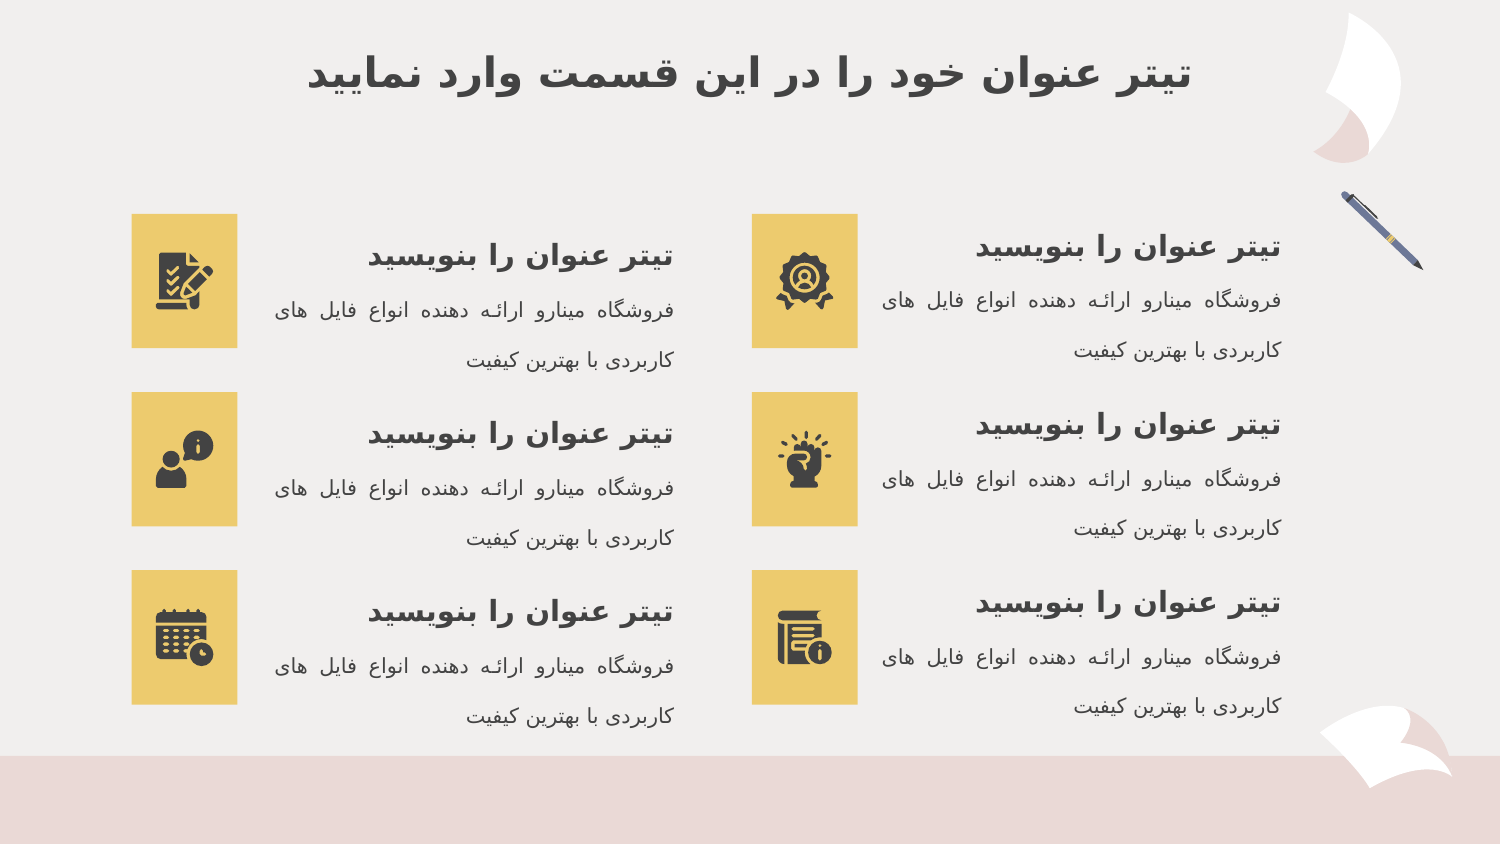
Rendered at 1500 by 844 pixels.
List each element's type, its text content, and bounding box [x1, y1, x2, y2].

text_box تیتر عنوان خود را در این قسمت وارد نمایید [0, 13, 1500, 104]
text_box [131, 392, 238, 527]
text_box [155, 252, 214, 310]
text_box تیتر عنوان را بنویسید فروشگاه مینارو ارائه دهنده انواع فایل های کاربردی با بهترین کیفیت [861, 362, 1297, 540]
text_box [155, 430, 214, 489]
text_box تیتر عنوان را بنویسید فروشگاه مینارو ارائه دهنده انواع فایل های کاربردی با بهترین کیفیت [861, 184, 1297, 362]
text_box تیتر عنوان را بنویسید فروشگاه مینارو ارائه دهنده انواع فایل های کاربردی با بهترین کیفیت [861, 540, 1297, 726]
text_box تیتر عنوان را بنویسید فروشگاه مینارو ارائه دهنده انواع فایل های کاربردی با بهترین کیفیت [254, 550, 690, 735]
text_box [131, 213, 238, 349]
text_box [155, 608, 214, 667]
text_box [775, 251, 834, 311]
text_box [751, 570, 858, 705]
text_box تیتر عنوان را بنویسید فروشگاه مینارو ارائه دهنده انواع فایل های کاربردی با بهترین کیفیت [254, 193, 690, 372]
text_box [751, 392, 858, 527]
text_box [777, 430, 832, 488]
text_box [777, 610, 832, 665]
text_box [751, 213, 858, 349]
text_box [131, 570, 238, 705]
text_box تیتر عنوان را بنویسید فروشگاه مینارو ارائه دهنده انواع فایل های کاربردی با بهترین کیفیت [254, 372, 690, 550]
